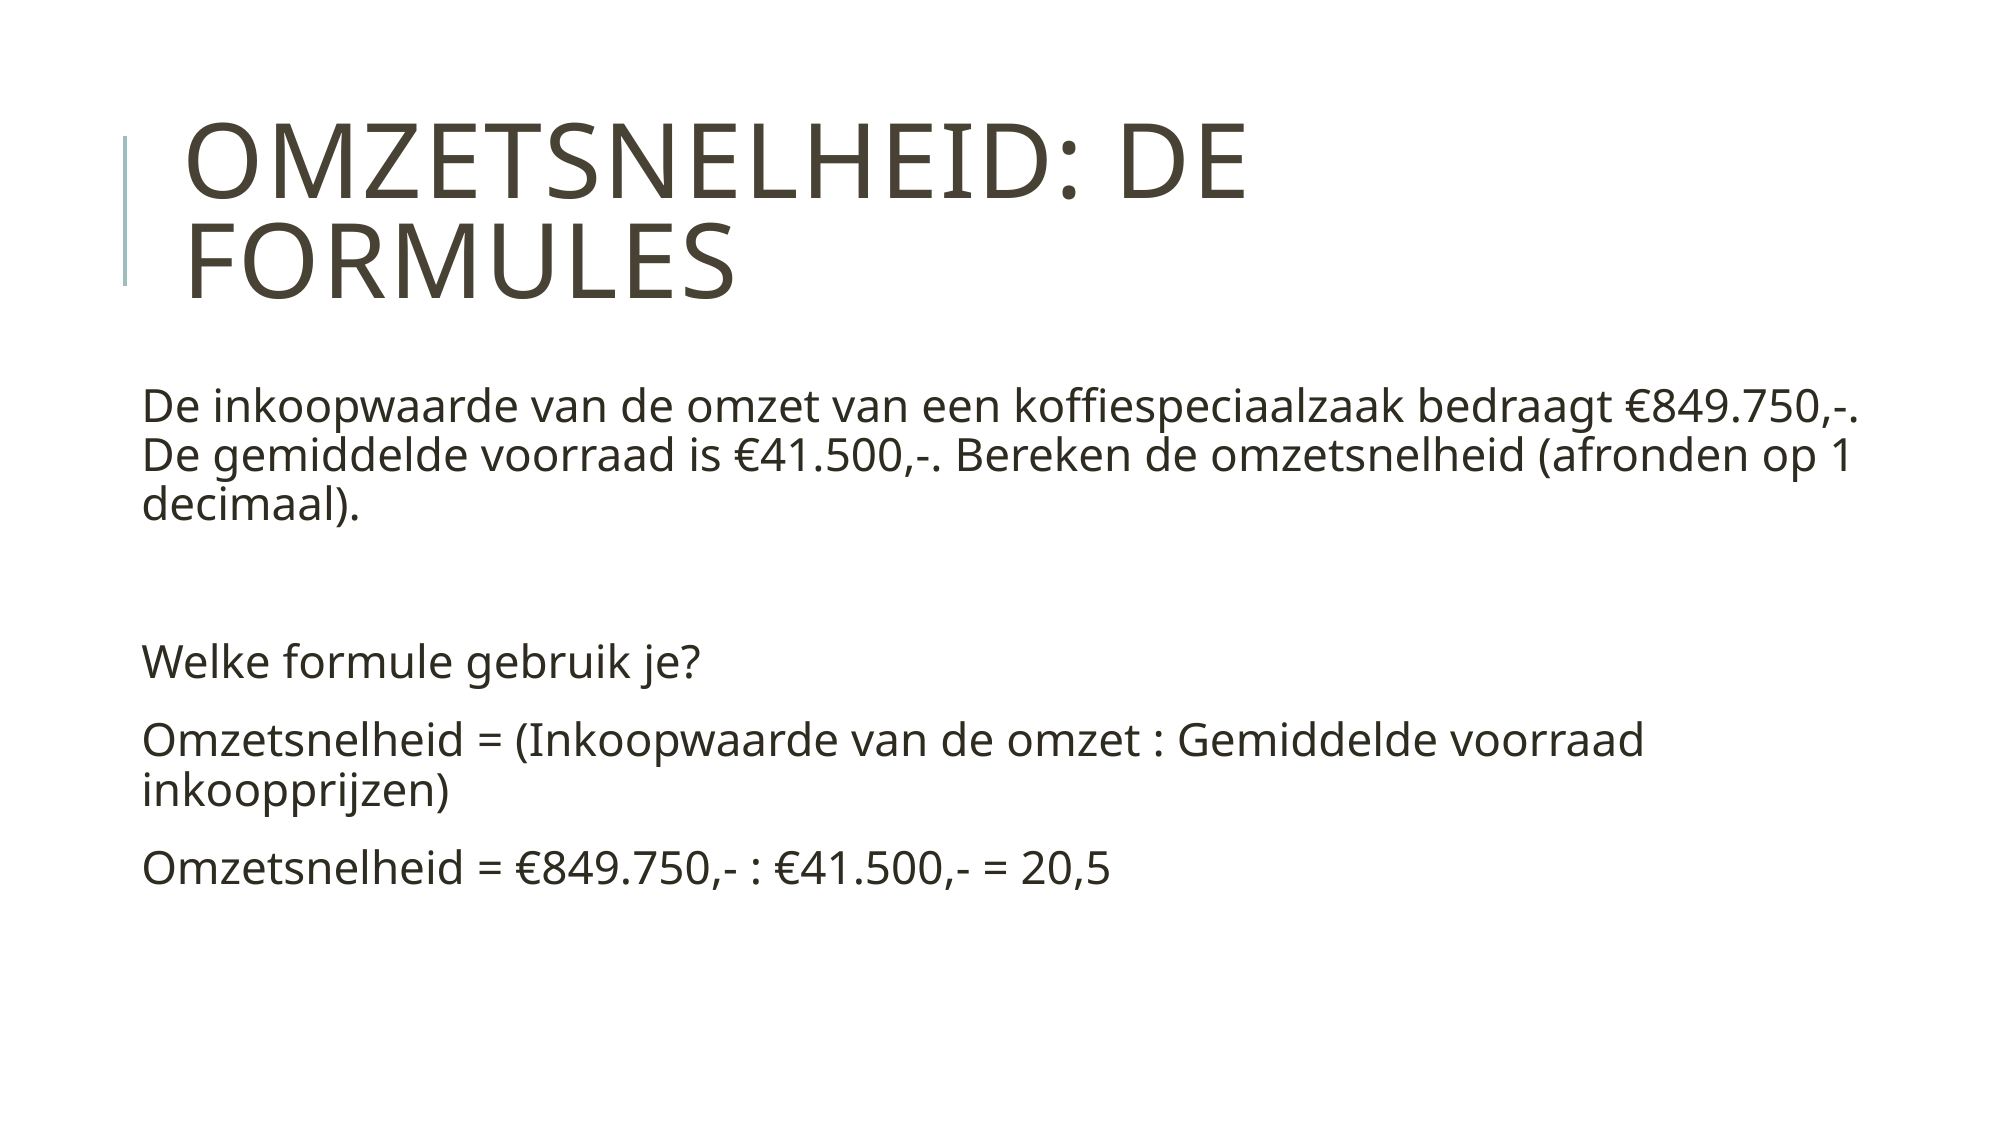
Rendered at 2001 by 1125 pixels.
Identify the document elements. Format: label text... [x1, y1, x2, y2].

title Omzetsnelheid: de formules [168, 96, 1763, 342]
list De inkoopwaarde van de omzet van een koffiespeciaalzaak bedraagt €849.750,-. De gemiddelde voorraad is €41.500,-. Bereken de omzetsnelheid (afronden op 1 decimaal). Welke formule gebruik je? Omzetsnelheid = (Inkoopwaarde van de omzet : Gemiddelde voorraad inkoopprijzen) Omzetsnelheid = €849.750,- : €41.500,- = 20,5 [118, 375, 1883, 1035]
